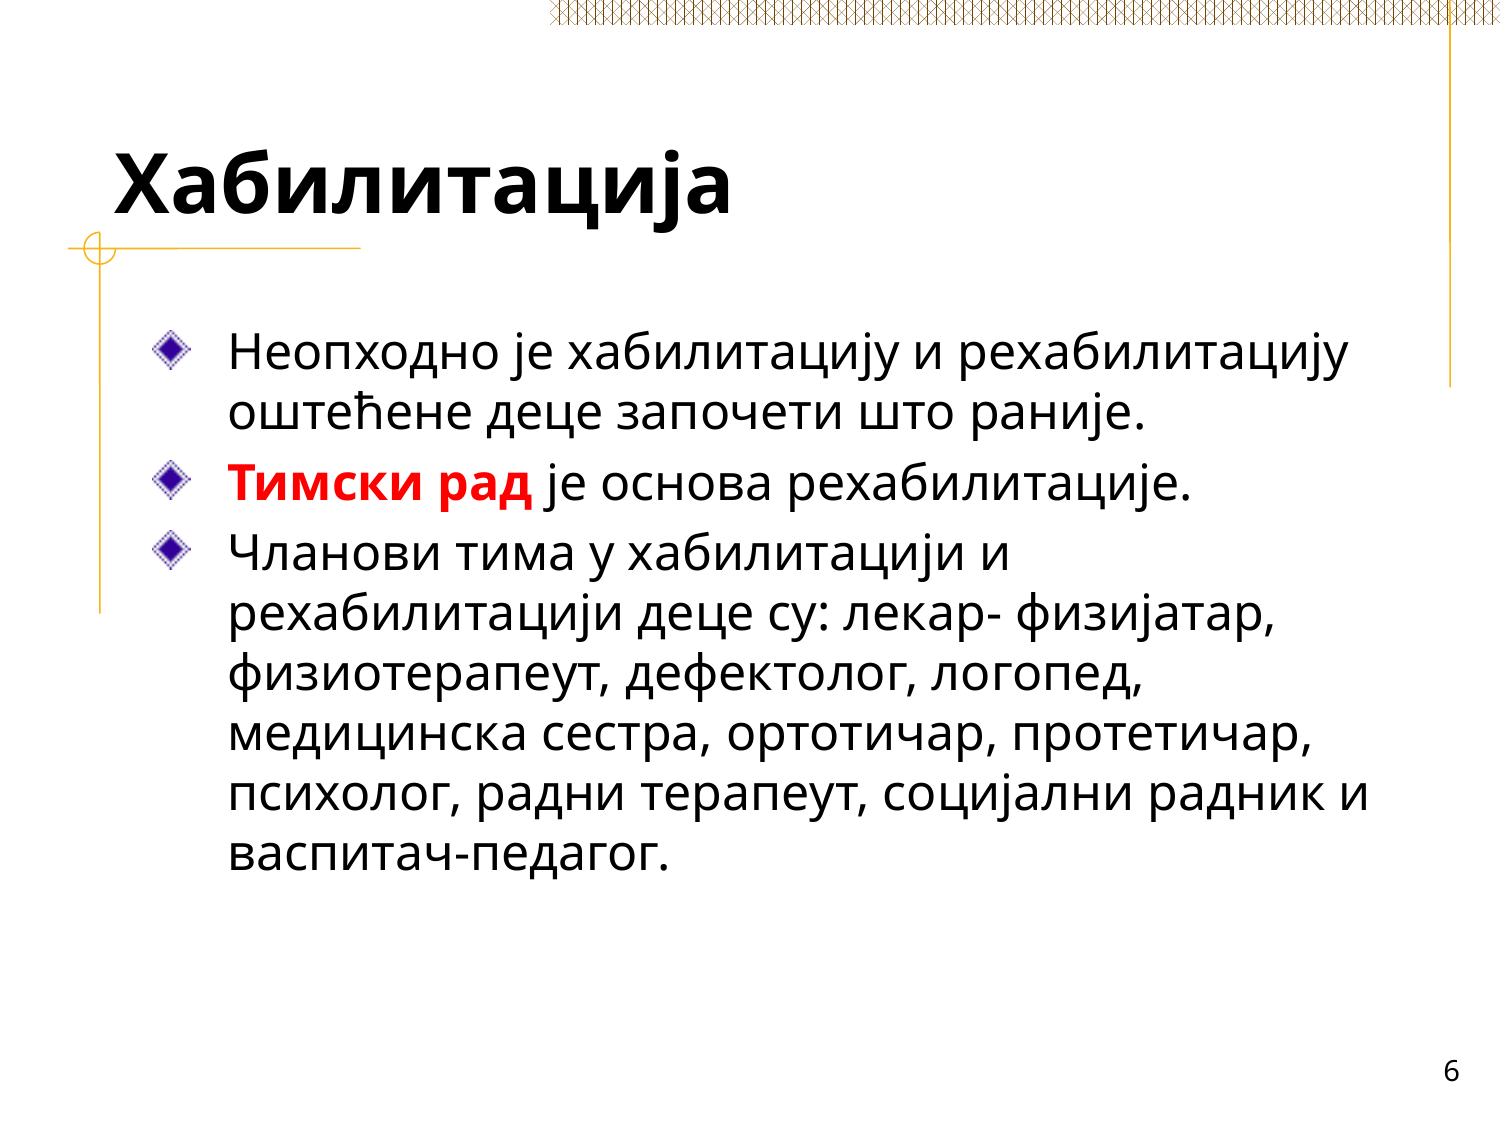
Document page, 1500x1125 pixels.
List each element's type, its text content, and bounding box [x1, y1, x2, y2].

picture [152, 330, 191, 370]
list Неопходно је хабилитацију и рехабилитацију оштећене деце започети што раније. Тимски рад је основа рехабилитације. Чланови тима у хабилитацији и рехабилитацији деце су: лекар- физијатар, физиотерапеут, дефектолог, логопед, медицинска сестра, ортотичар, протетичар, психолог, радни терапеут, социјални радник и васпитач-педагог. [137, 312, 1413, 988]
slide_number 6 [1162, 1025, 1475, 1100]
picture [152, 530, 191, 570]
title Хабилитација [99, 49, 1376, 238]
picture [152, 460, 191, 500]
